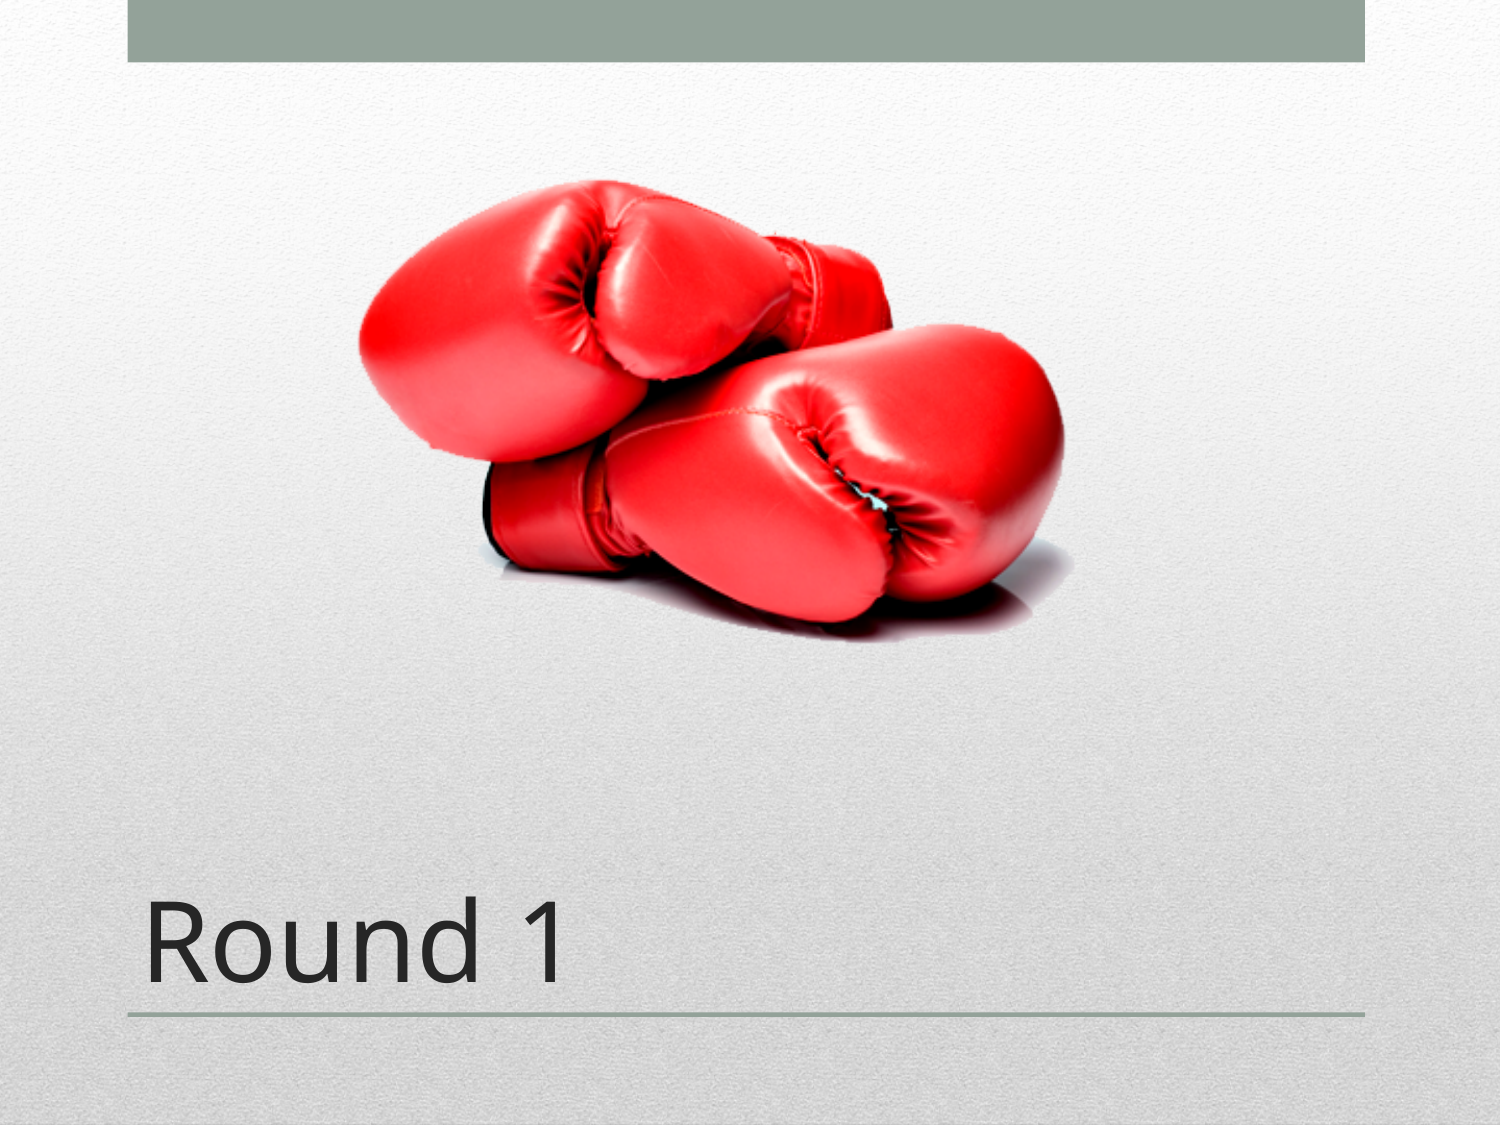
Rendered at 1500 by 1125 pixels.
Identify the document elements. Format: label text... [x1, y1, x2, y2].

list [338, 161, 1149, 701]
title Round 1 [125, 750, 1238, 1013]
